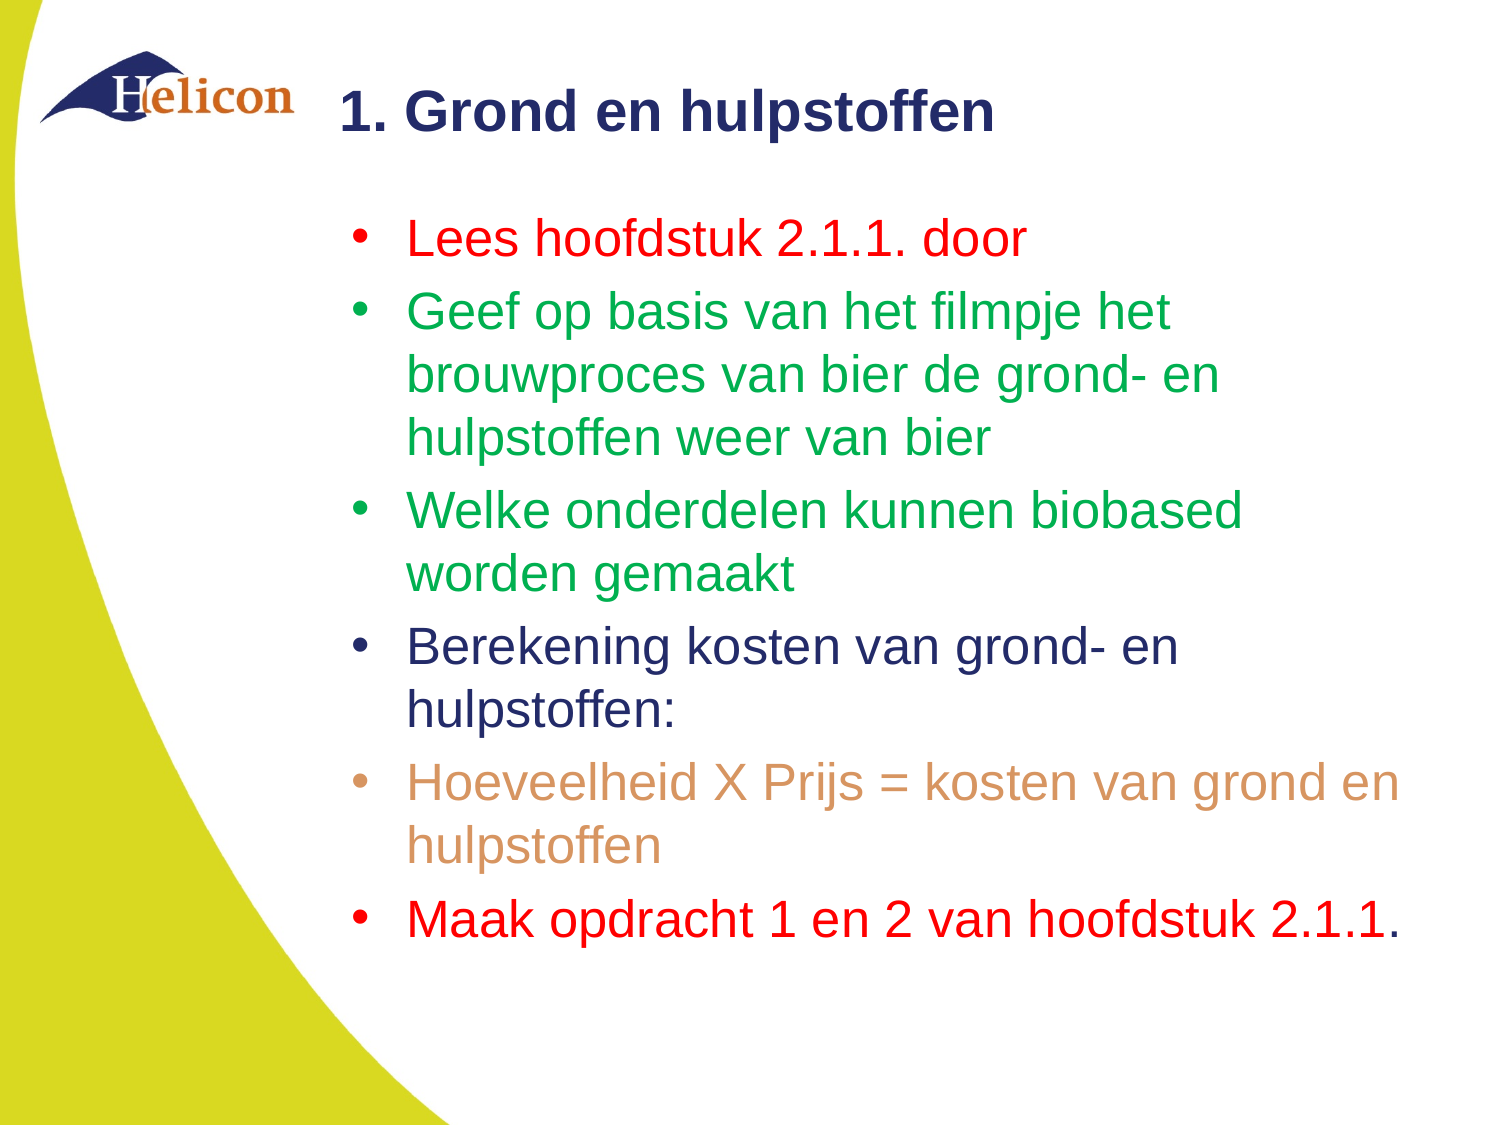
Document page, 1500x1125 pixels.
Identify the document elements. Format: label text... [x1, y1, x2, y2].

list Lees hoofdstuk 2.1.1. door Geef op basis van het filmpje het brouwproces van bier de grond- en hulpstoffen weer van bier Welke onderdelen kunnen biobased worden gemaakt Berekening kosten van grond- en hulpstoffen: Hoeveelheid X Prijs = kosten van grond en hulpstoffen Maak opdracht 1 en 2 van hoofdstuk 2.1.1. [336, 196, 1425, 1005]
title 1. Grond en hulpstoffen [324, 54, 1415, 161]
picture [0, 0, 1500, 1125]
